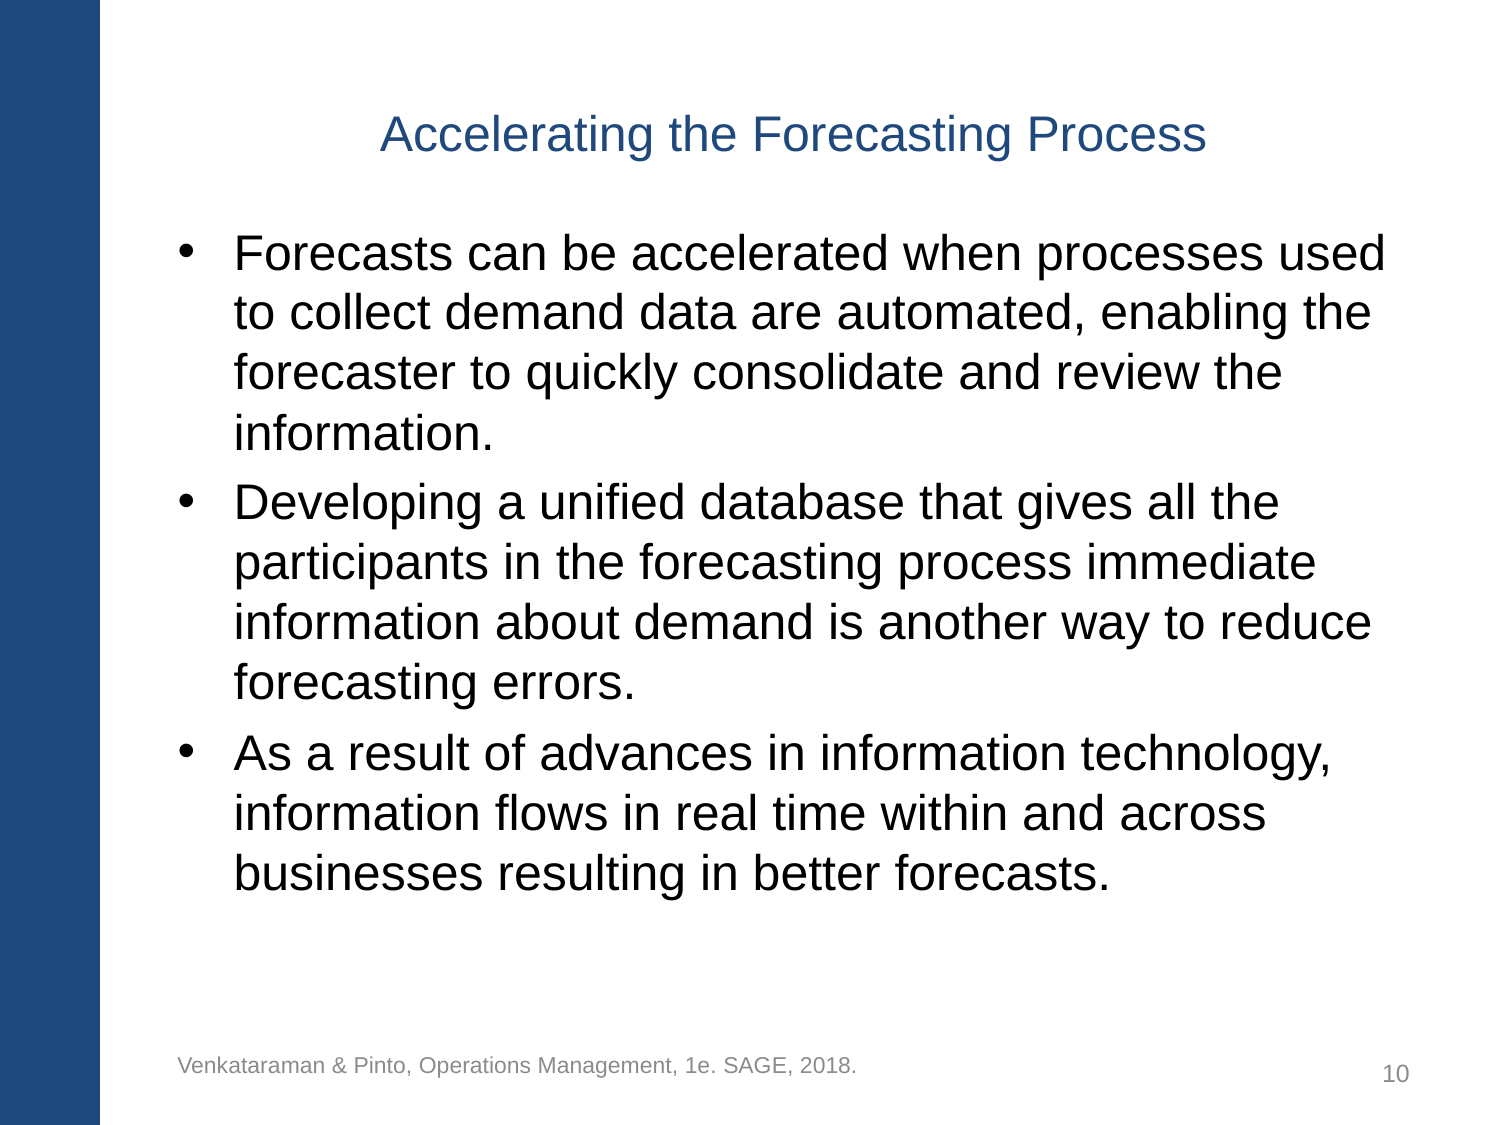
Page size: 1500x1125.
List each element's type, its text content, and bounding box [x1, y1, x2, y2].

slide_number 10 [1350, 1042, 1425, 1103]
list Forecasts can be accelerated when processes used to collect demand data are automated, enabling the forecaster to quickly consolidate and review the information. Developing a unified database that gives all the participants in the forecasting process immediate information about demand is another way to reduce forecasting errors. As a result of advances in information technology, information flows in real time within and across businesses resulting in better forecasts. [162, 212, 1425, 1013]
footer Venkataraman & Pinto, Operations Management, 1e. SAGE, 2018. [162, 1042, 1313, 1103]
title Accelerating the Forecasting Process [162, 37, 1425, 212]
